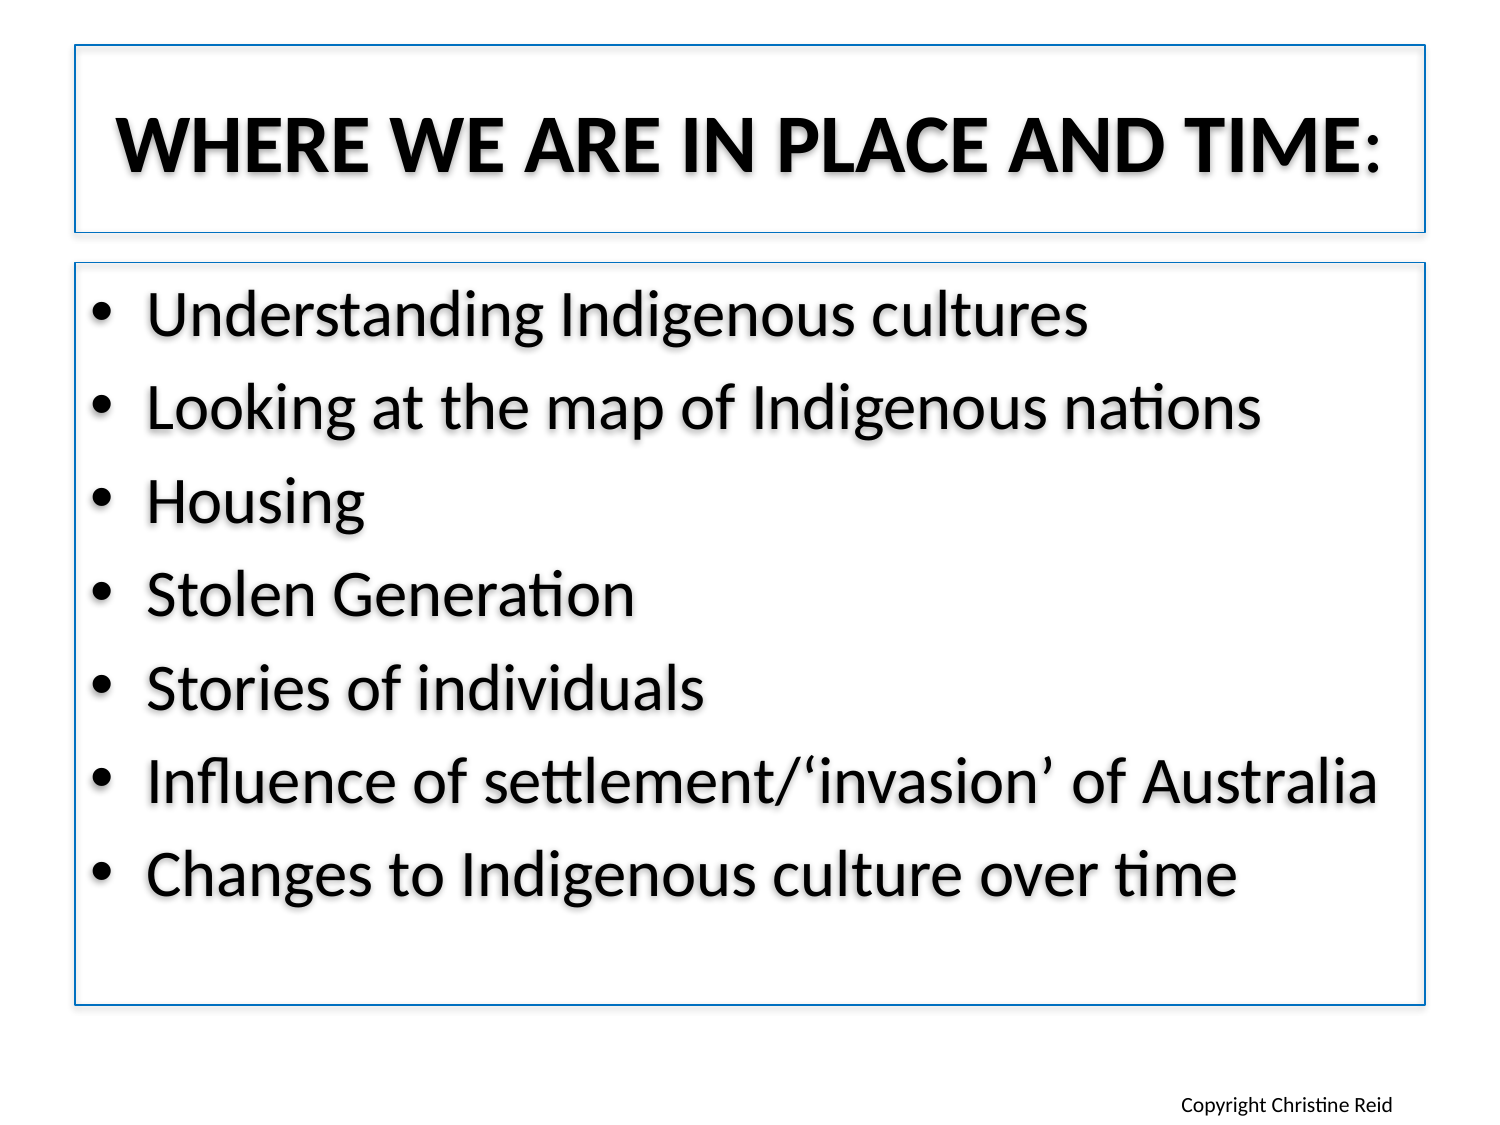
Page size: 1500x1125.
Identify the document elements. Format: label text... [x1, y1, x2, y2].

list Understanding Indigenous cultures Looking at the map of Indigenous nations Housing Stolen Generation Stories of individuals Influence of settlement/‘invasion’ of Australia Changes to Indigenous culture over time [74, 262, 1426, 1006]
text_box Copyright Christine Reid [1166, 1058, 1409, 1125]
title WHERE WE ARE IN PLACE AND TIME: [74, 44, 1426, 233]
